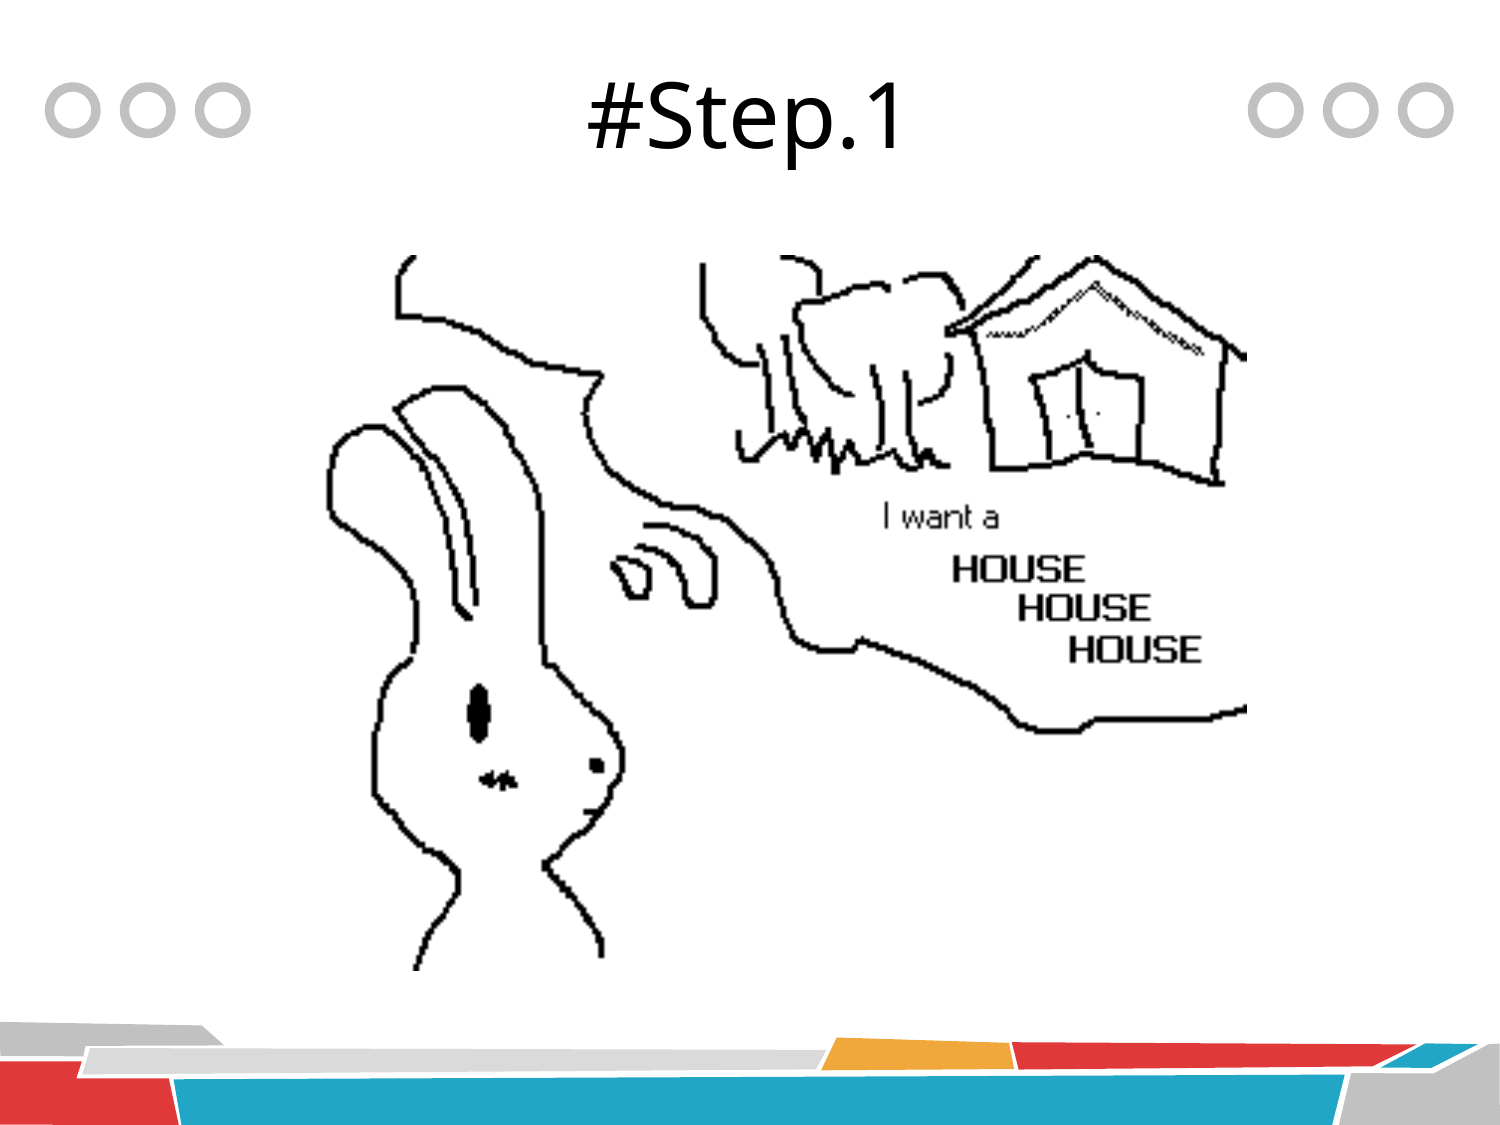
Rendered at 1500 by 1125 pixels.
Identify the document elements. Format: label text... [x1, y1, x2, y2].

picture [265, 255, 1247, 971]
title #Step.1 [262, 18, 1238, 206]
